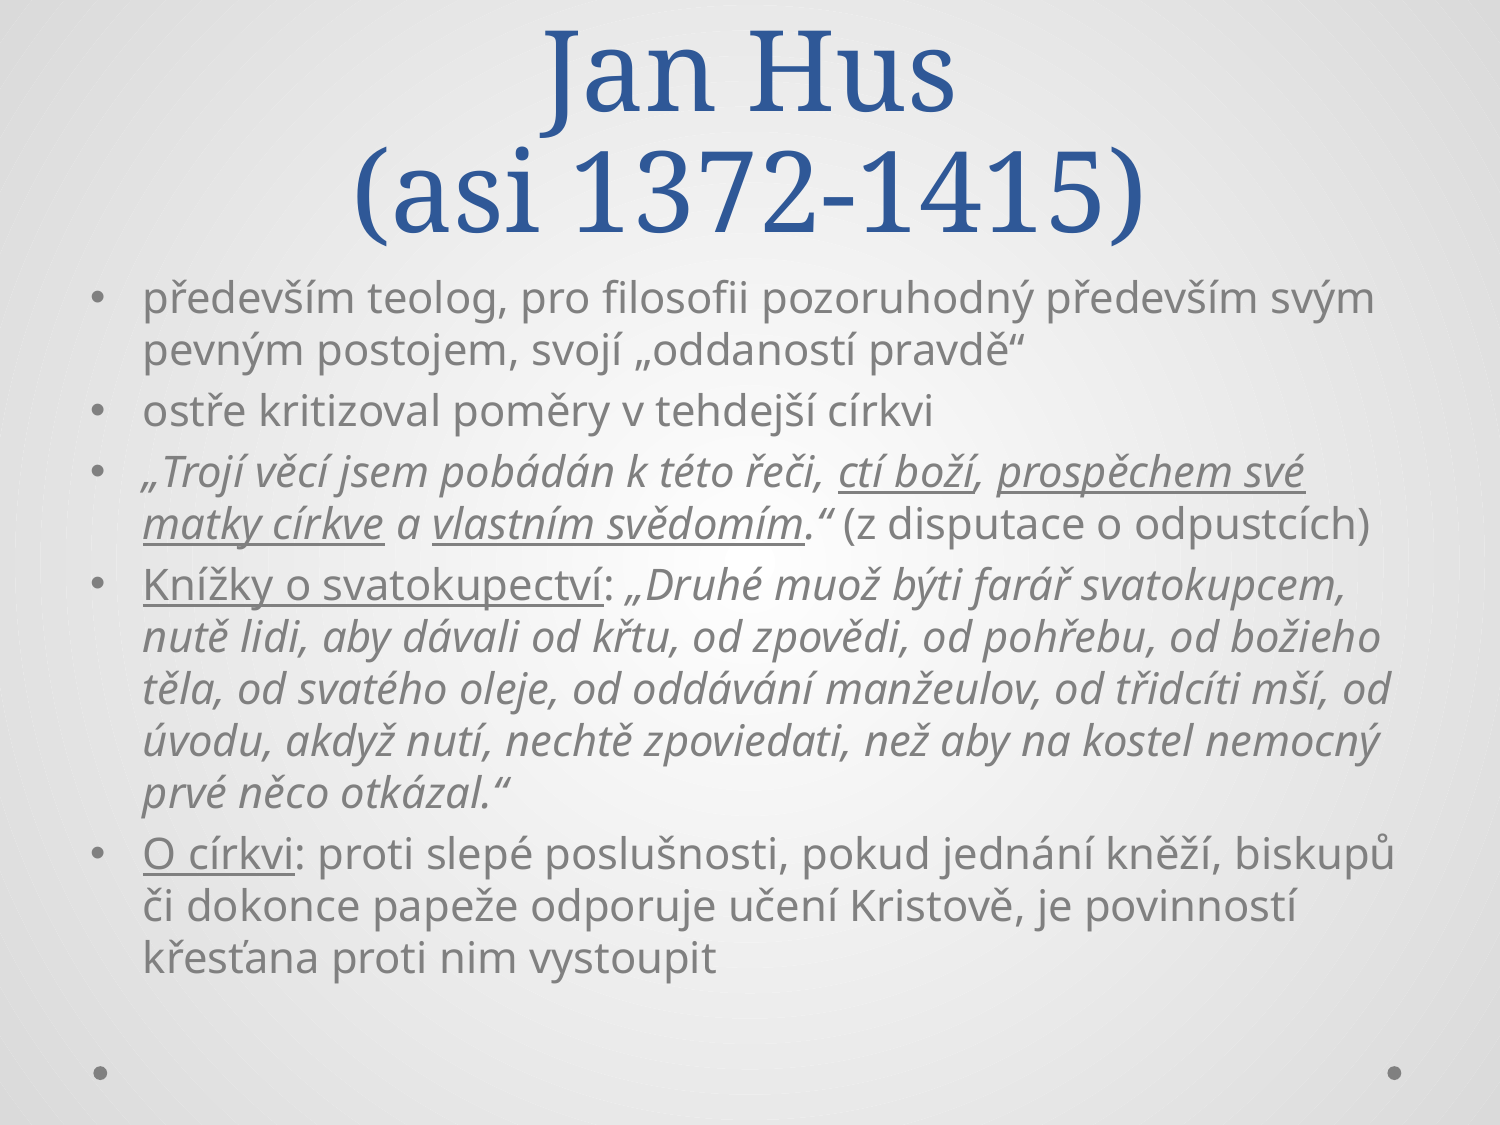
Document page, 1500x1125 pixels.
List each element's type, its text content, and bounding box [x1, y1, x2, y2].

list především teolog, pro filosofii pozoruhodný především svým pevným postojem, svojí „oddaností pravdě“ ostře kritizoval poměry v tehdejší církvi „Trojí věcí jsem pobádán k této řeči, ctí boží, prospěchem své matky církve a vlastním svědomím.“ (z disputace o odpustcích) Knížky o svatokupectví: „Druhé muož býti farář svatokupcem, nutě lidi, aby dávali od křtu, od zpovědi, od pohřebu, od božieho těla, od svatého oleje, od oddávání manžeulov, od třidcíti mší, od úvodu, akdyž nutí, nechtě zpoviedati, než aby na kostel nemocný prvé něco otkázal.“ O církvi: proti slepé poslušnosti, pokud jednání kněží, biskupů či dokonce papeže odporuje učení Kristově, je povinností křesťana proti nim vystoupit [75, 262, 1425, 1005]
title Jan Hus (asi 1372-1415) [75, 0, 1425, 262]
